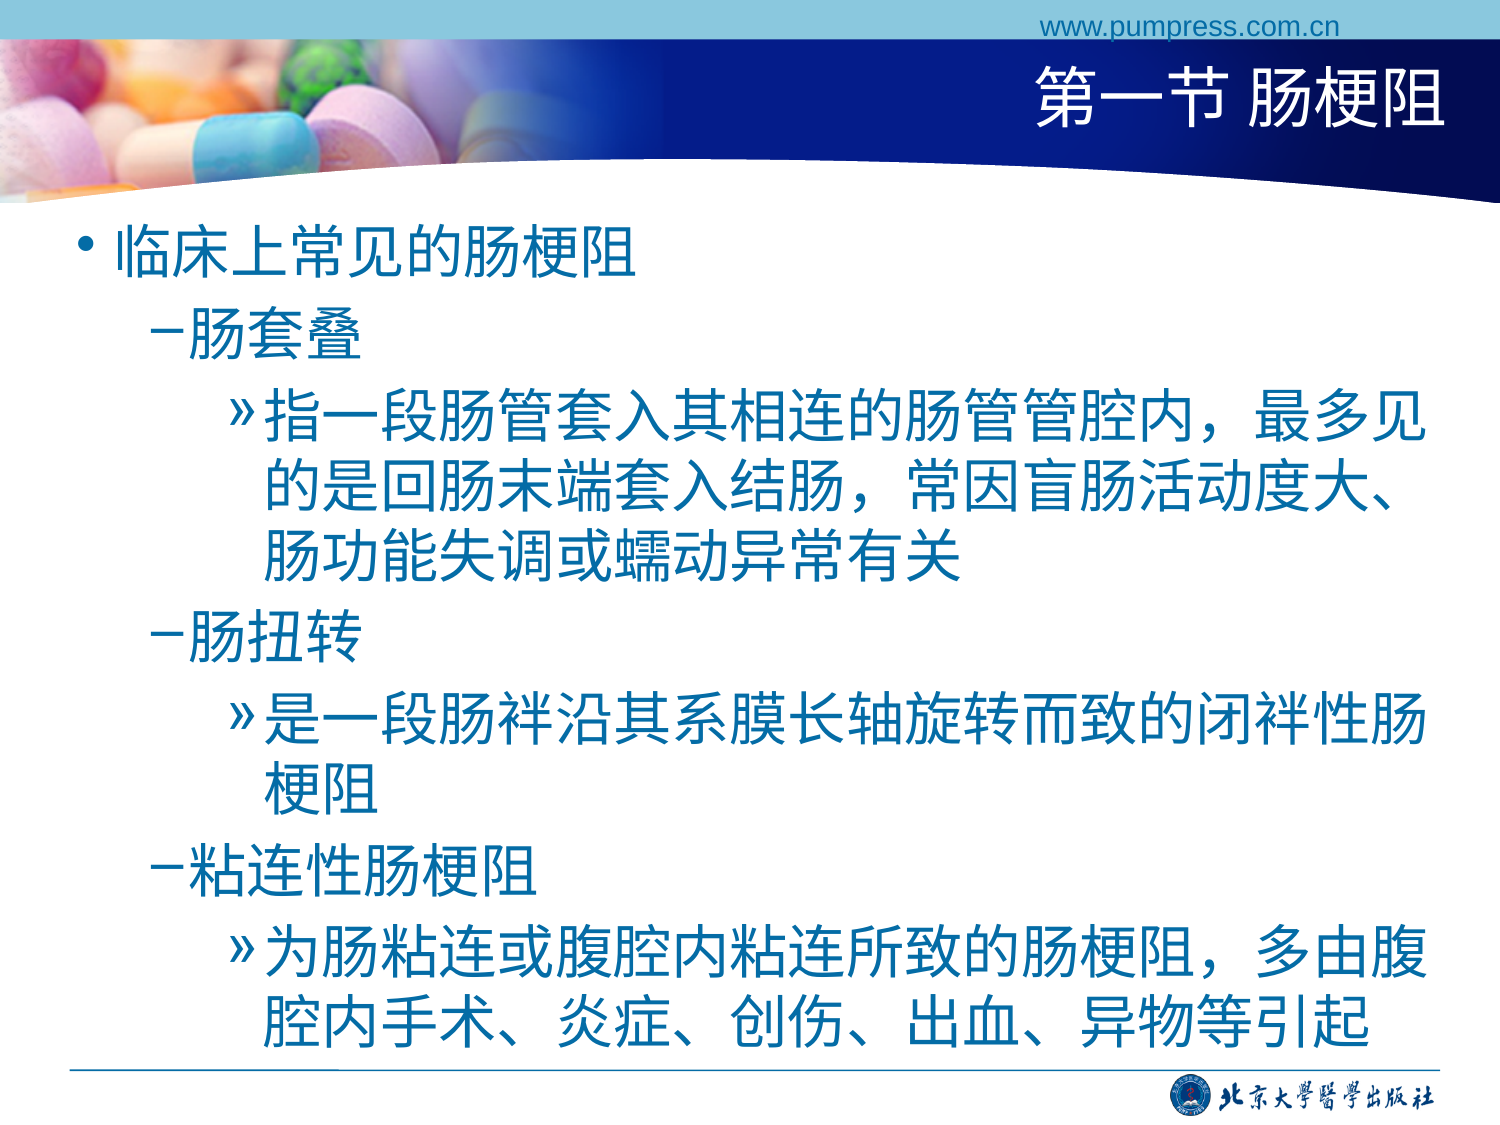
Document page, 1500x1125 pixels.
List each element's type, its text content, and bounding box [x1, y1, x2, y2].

picture [1170, 1074, 1436, 1118]
title 第一节 肠梗阻 [137, 49, 1463, 143]
picture [0, 40, 1500, 203]
list 临床上常见的肠梗阻 肠套叠 指一段肠管套入其相连的肠管管腔内，最多见的是回肠末端套入结肠，常因盲肠活动度大、肠功能失调或蠕动异常有关 肠扭转 是一段肠袢沿其系膜长轴旋转而致的闭袢性肠梗阻 粘连性肠梗阻 为肠粘连或腹腔内粘连所致的肠梗阻，多由腹腔内手术、炎症、创伤、出血、异物等引起 [0, 207, 1463, 1009]
slide_number www.pumpress.com.cn [1025, 0, 1463, 38]
